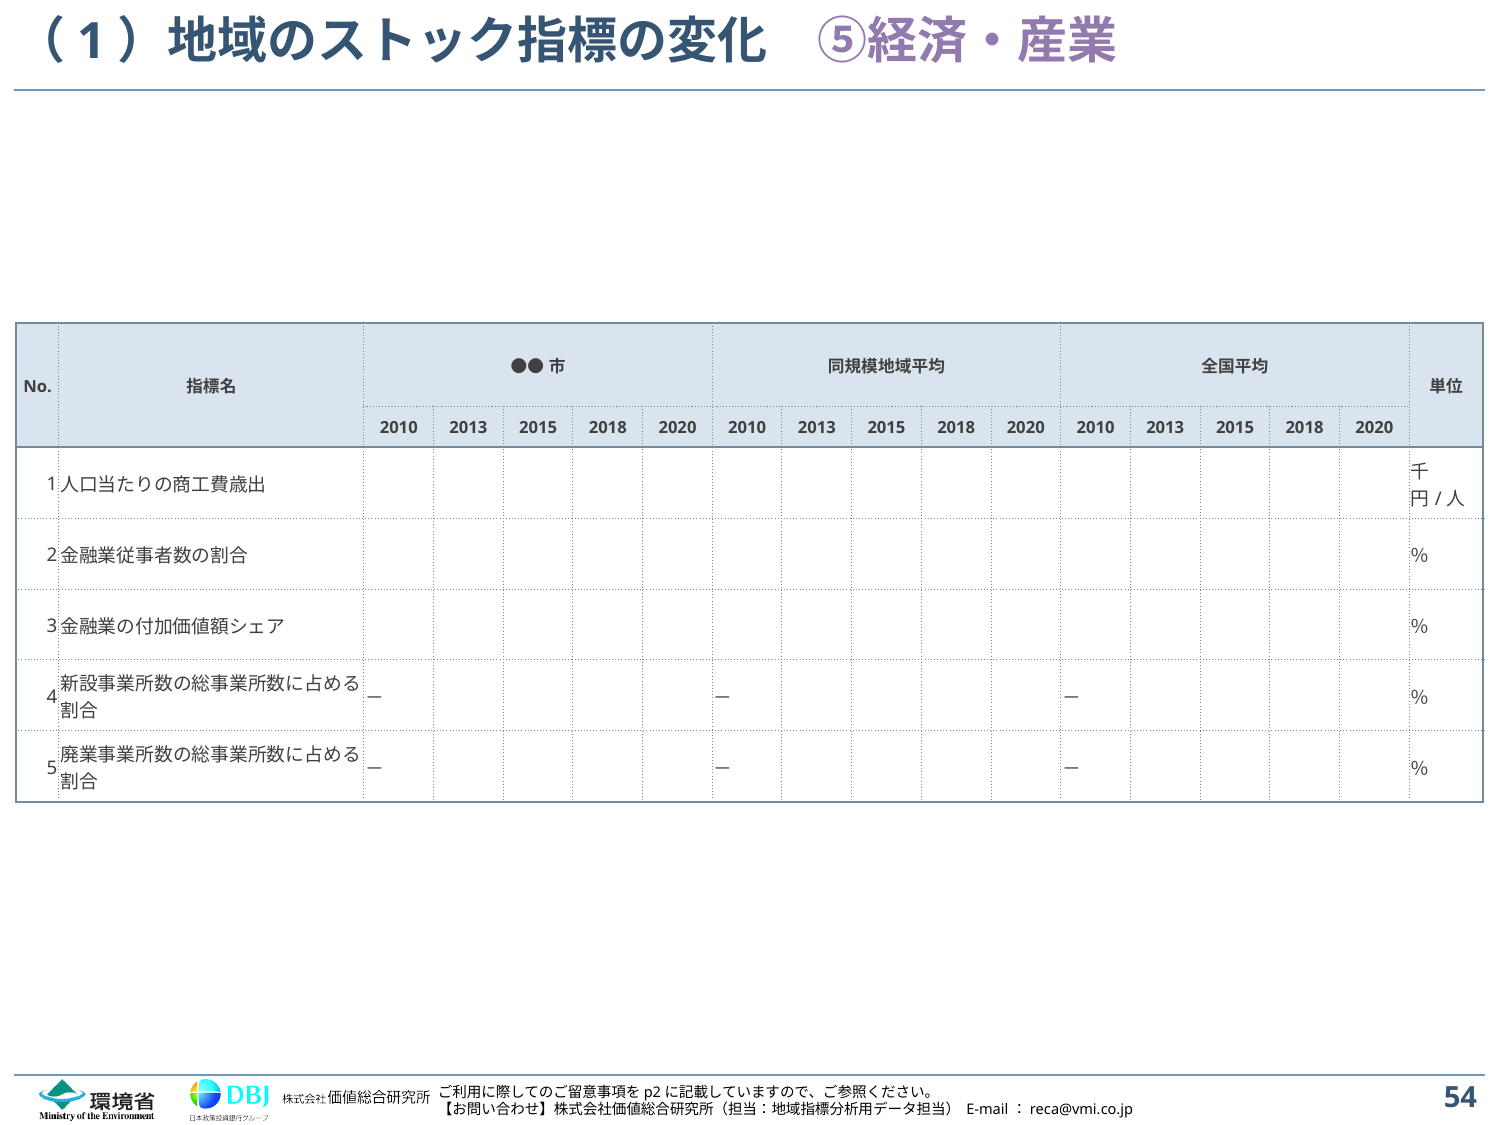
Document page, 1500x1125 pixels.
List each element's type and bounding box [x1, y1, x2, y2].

table_cell [17, 448, 1482, 801]
picture [186, 1076, 434, 1125]
table_cell [364, 406, 1409, 446]
picture [36, 1079, 157, 1124]
slide_number [1427, 1070, 1493, 1112]
title [0, 0, 1500, 87]
table_header [17, 324, 1482, 446]
